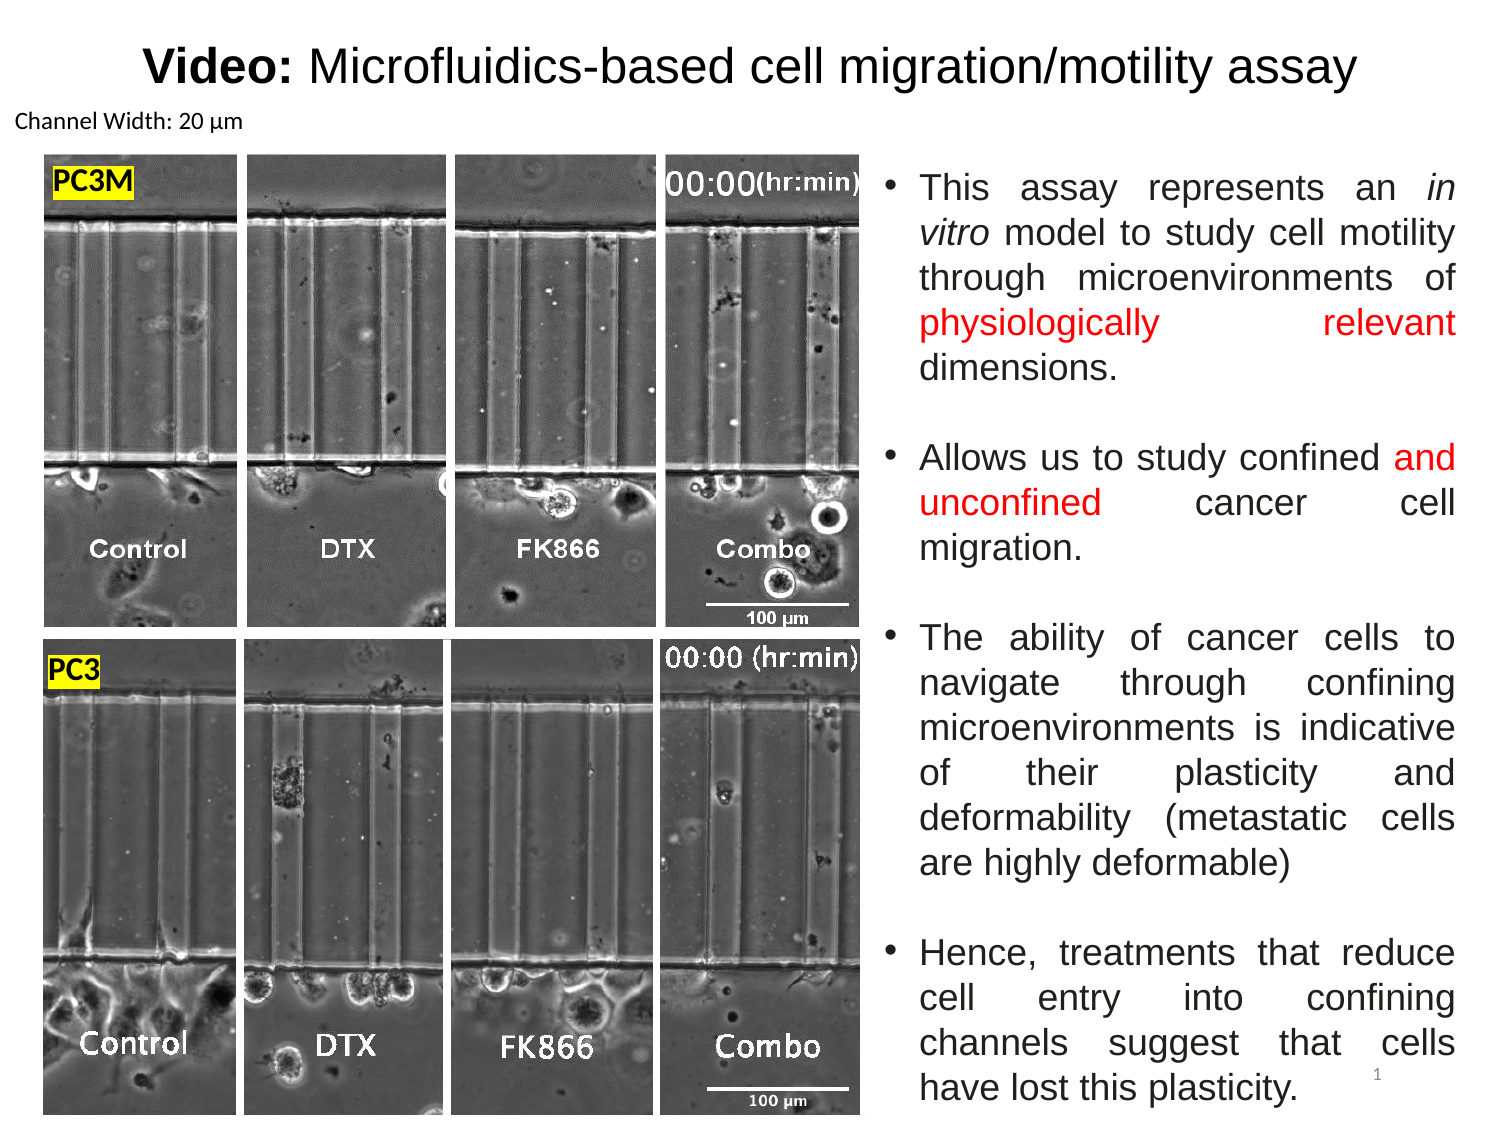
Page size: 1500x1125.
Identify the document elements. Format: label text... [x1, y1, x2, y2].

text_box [33, 143, 868, 626]
title Video: Microfluidics-based cell migration/motility assay [0, 9, 1500, 125]
text_box This assay represents an in vitro model to study cell motility through microenvironments of physiologically relevant dimensions. Allows us to study confined and unconfined cancer cell migration. The ability of cancer cells to navigate through confining microenvironments is indicative of their plasticity and deformability (metastatic cells are highly deformable) Hence, treatments that reduce cell entry into confining channels suggest that cells have lost this plasticity. [869, 155, 1471, 1125]
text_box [33, 626, 868, 1125]
text_box Channel Width: 20 µm [0, 101, 307, 148]
